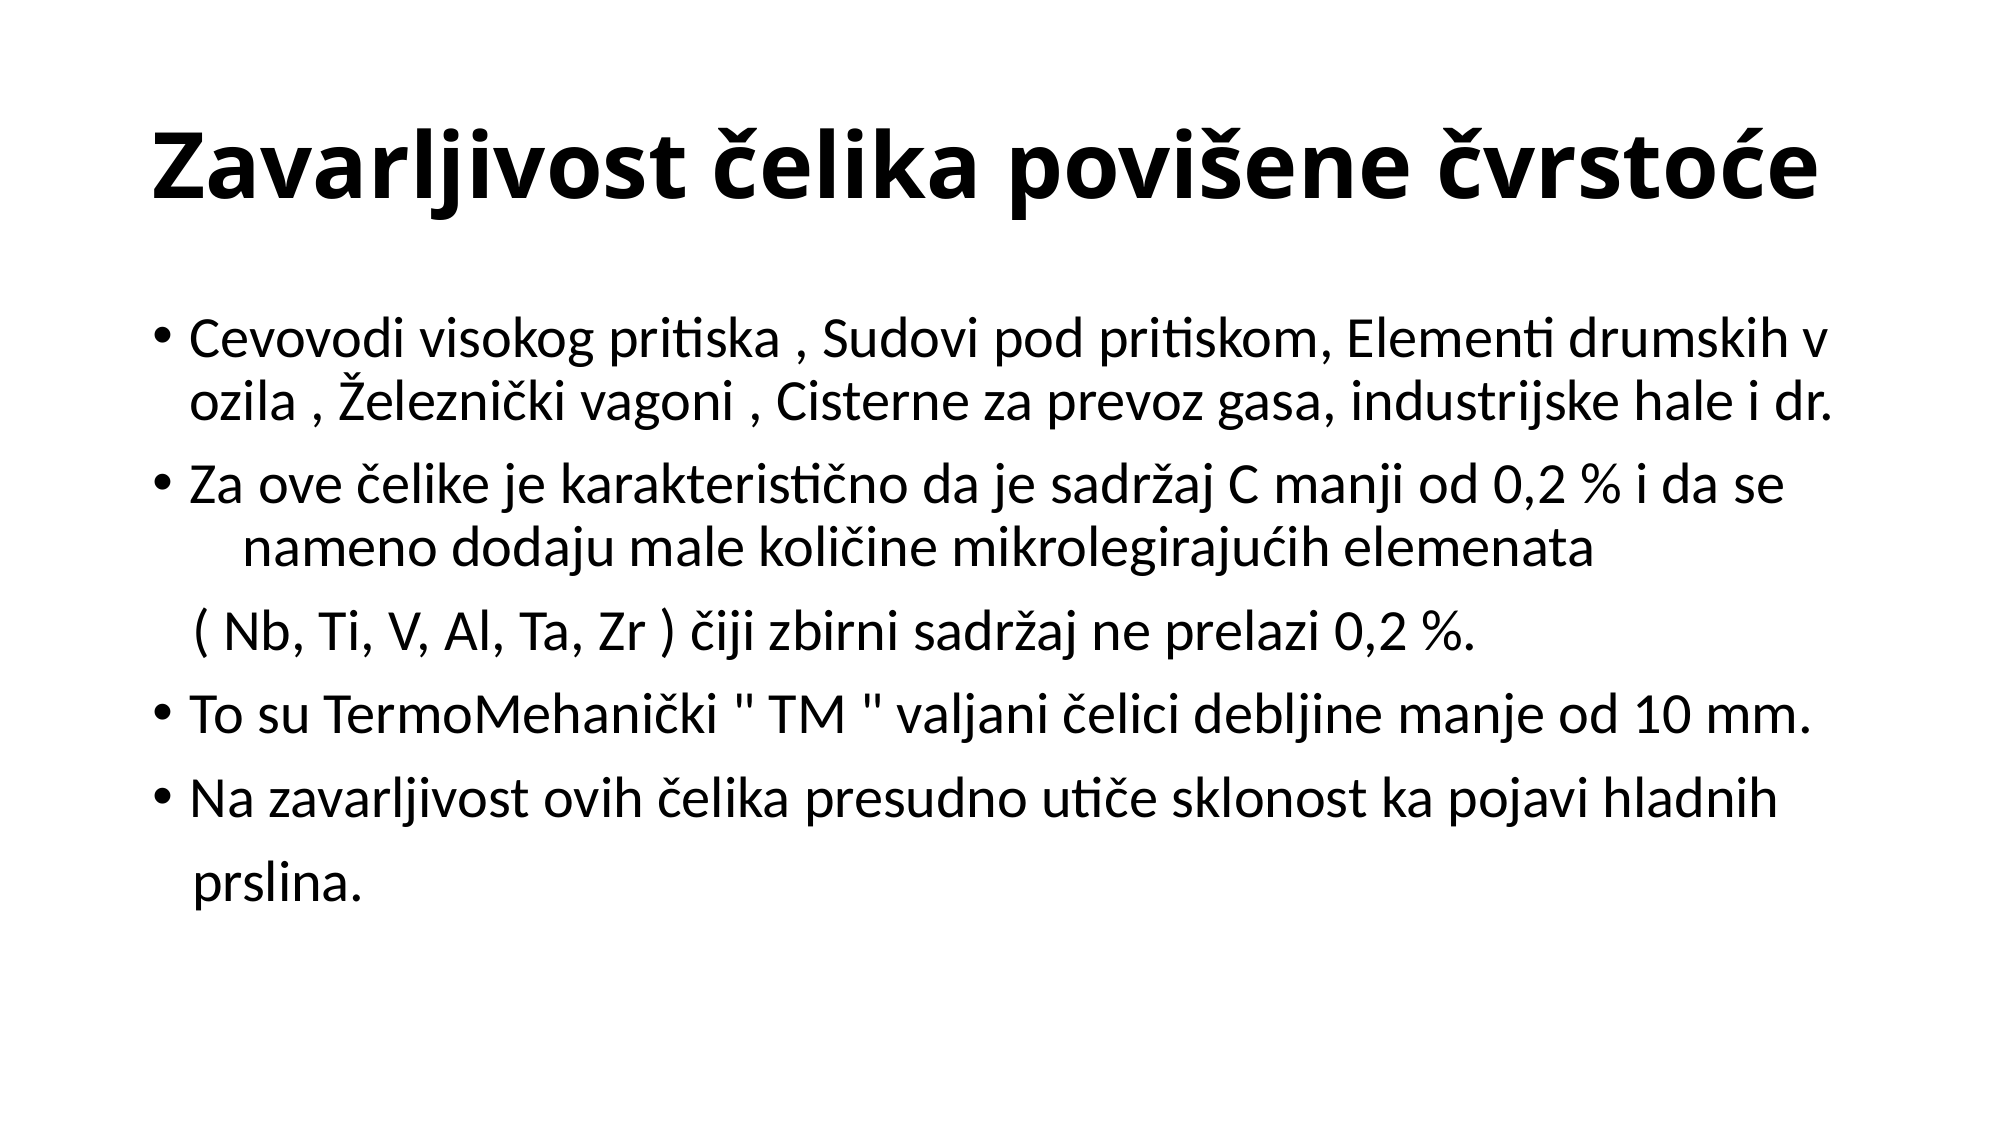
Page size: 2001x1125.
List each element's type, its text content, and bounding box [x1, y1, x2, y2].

list Cevovodi visokog pritiska , Sudovi pod pritiskom, Elementi drumskih vozila , Železnički vagoni , Cisterne za prevoz gasa, industrijske hale i dr. Za ove čelike je karakteristično da je sadržaj C manji od 0,2 % i da se nameno dodaju male količine mikrolegirajućih elemenata ( Nb, Ti, V, Al, Ta, Zr ) čiji zbirni sadržaj ne prelazi 0,2 %. To su TermoMehanički " TM " valjani čelici debljine manje od 10 mm. Na zavarljivost ovih čelika presudno utiče sklonost ka pojavi hladnih prslina. [137, 299, 1863, 1014]
title Zavarljivost čelika povišene čvrstoće [137, 59, 1863, 278]
